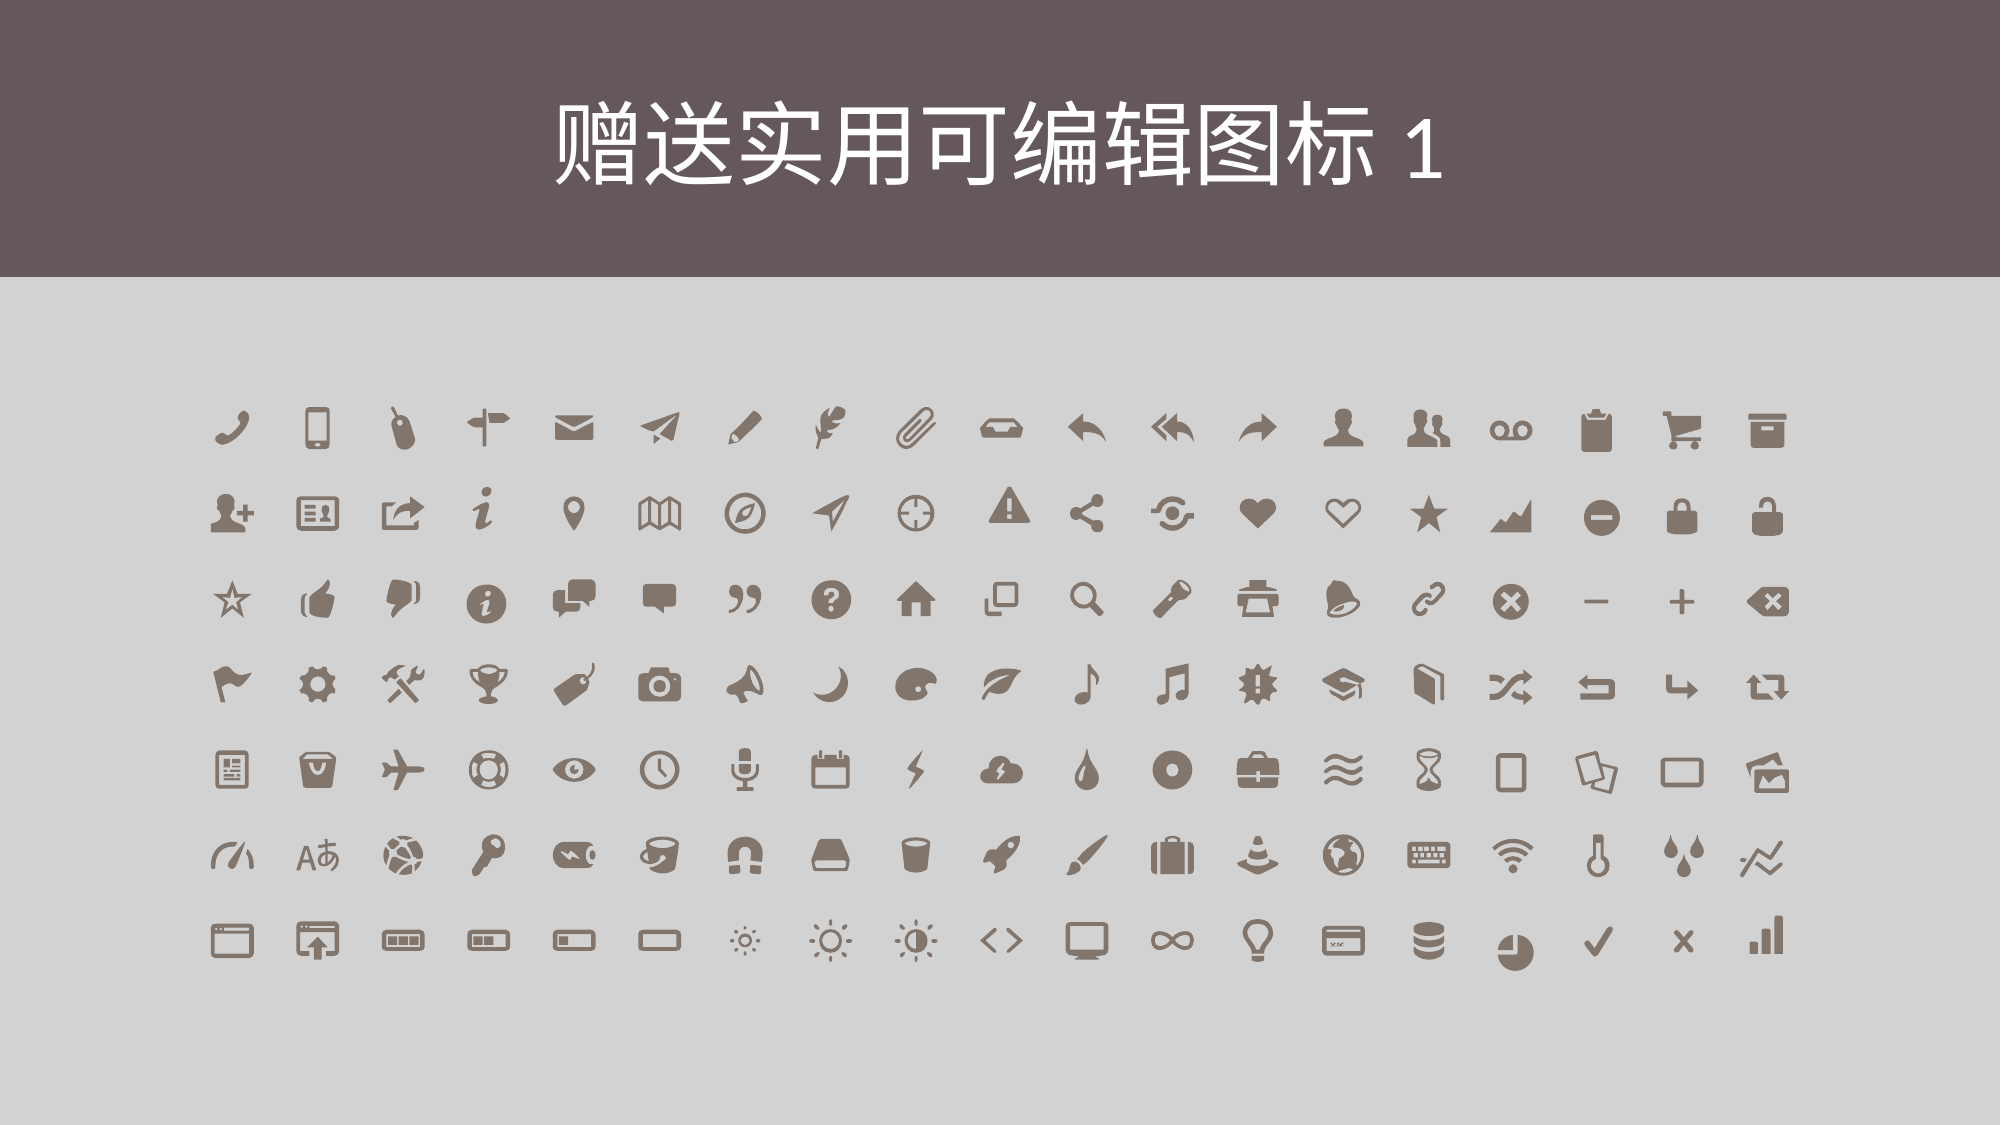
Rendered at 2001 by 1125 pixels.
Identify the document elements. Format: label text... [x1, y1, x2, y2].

text_box [0, 0, 2000, 278]
text_box 赠送实用可编辑图标1 [506, 79, 1493, 205]
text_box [210, 406, 1790, 971]
